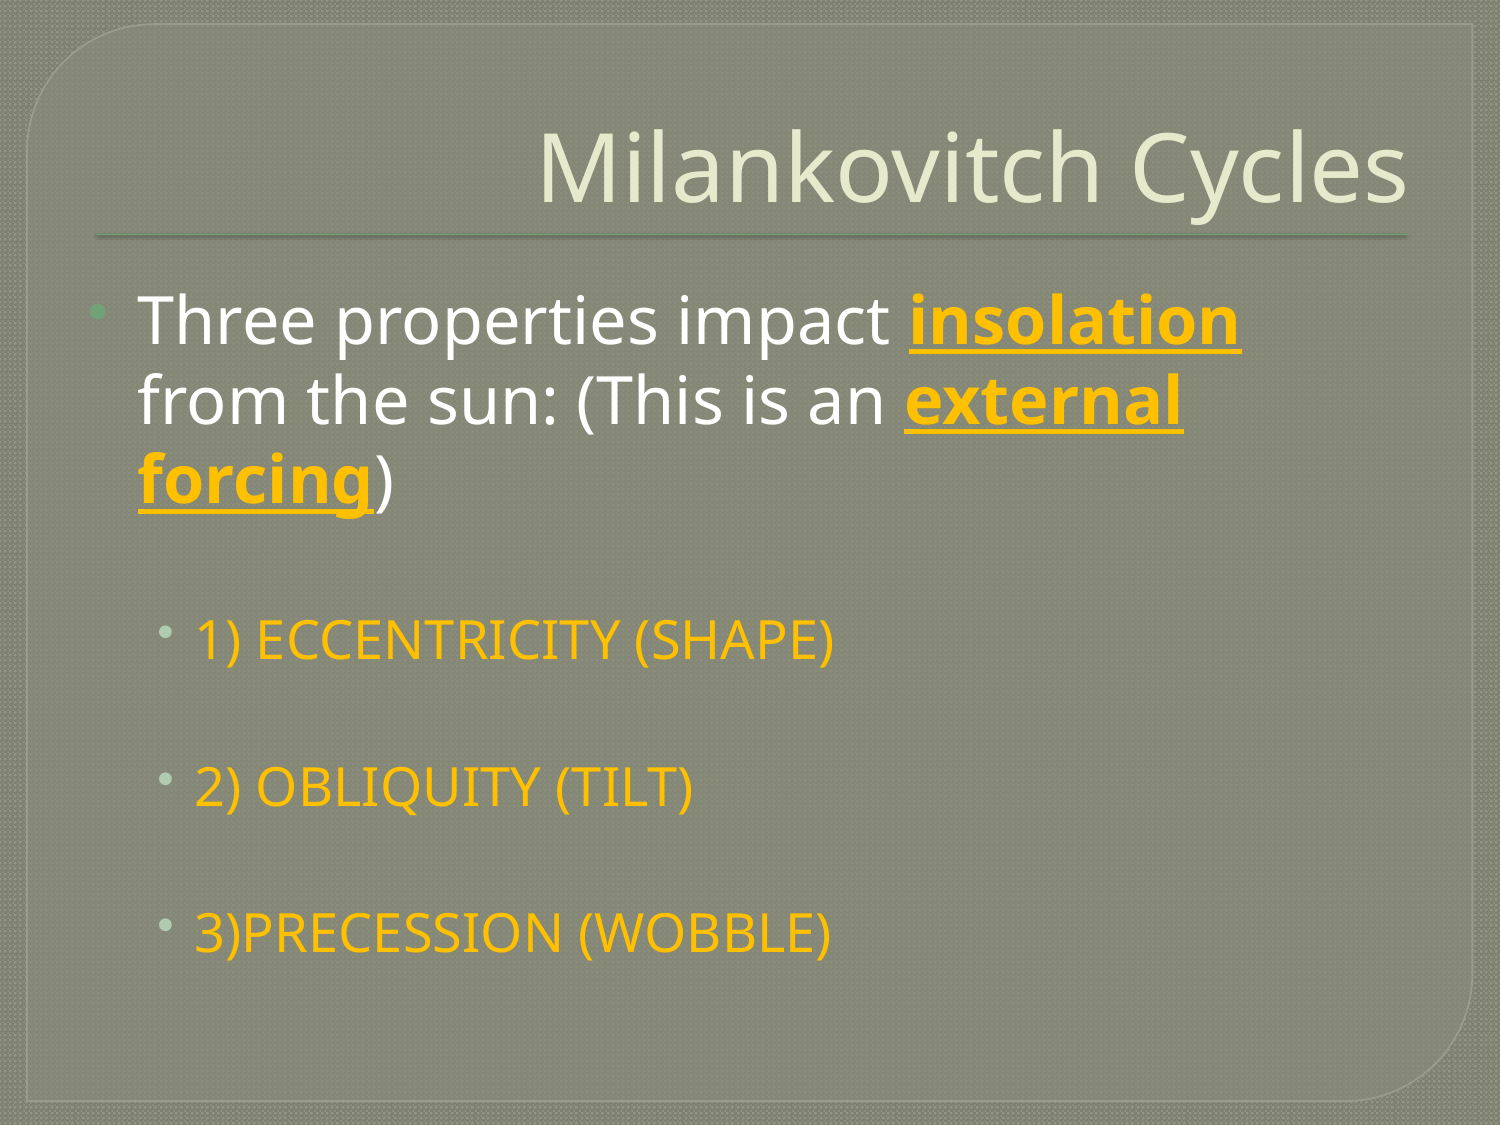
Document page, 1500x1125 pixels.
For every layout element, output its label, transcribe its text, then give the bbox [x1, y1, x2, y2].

title Milankovitch Cycles [75, 41, 1425, 230]
list Three properties impact insolation from the sun: (This is an external forcing) 1) ECCENTRICITY (SHAPE) 2) OBLIQUITY (TILT) 3)PRECESSION (WOBBLE) [75, 270, 1425, 1013]
